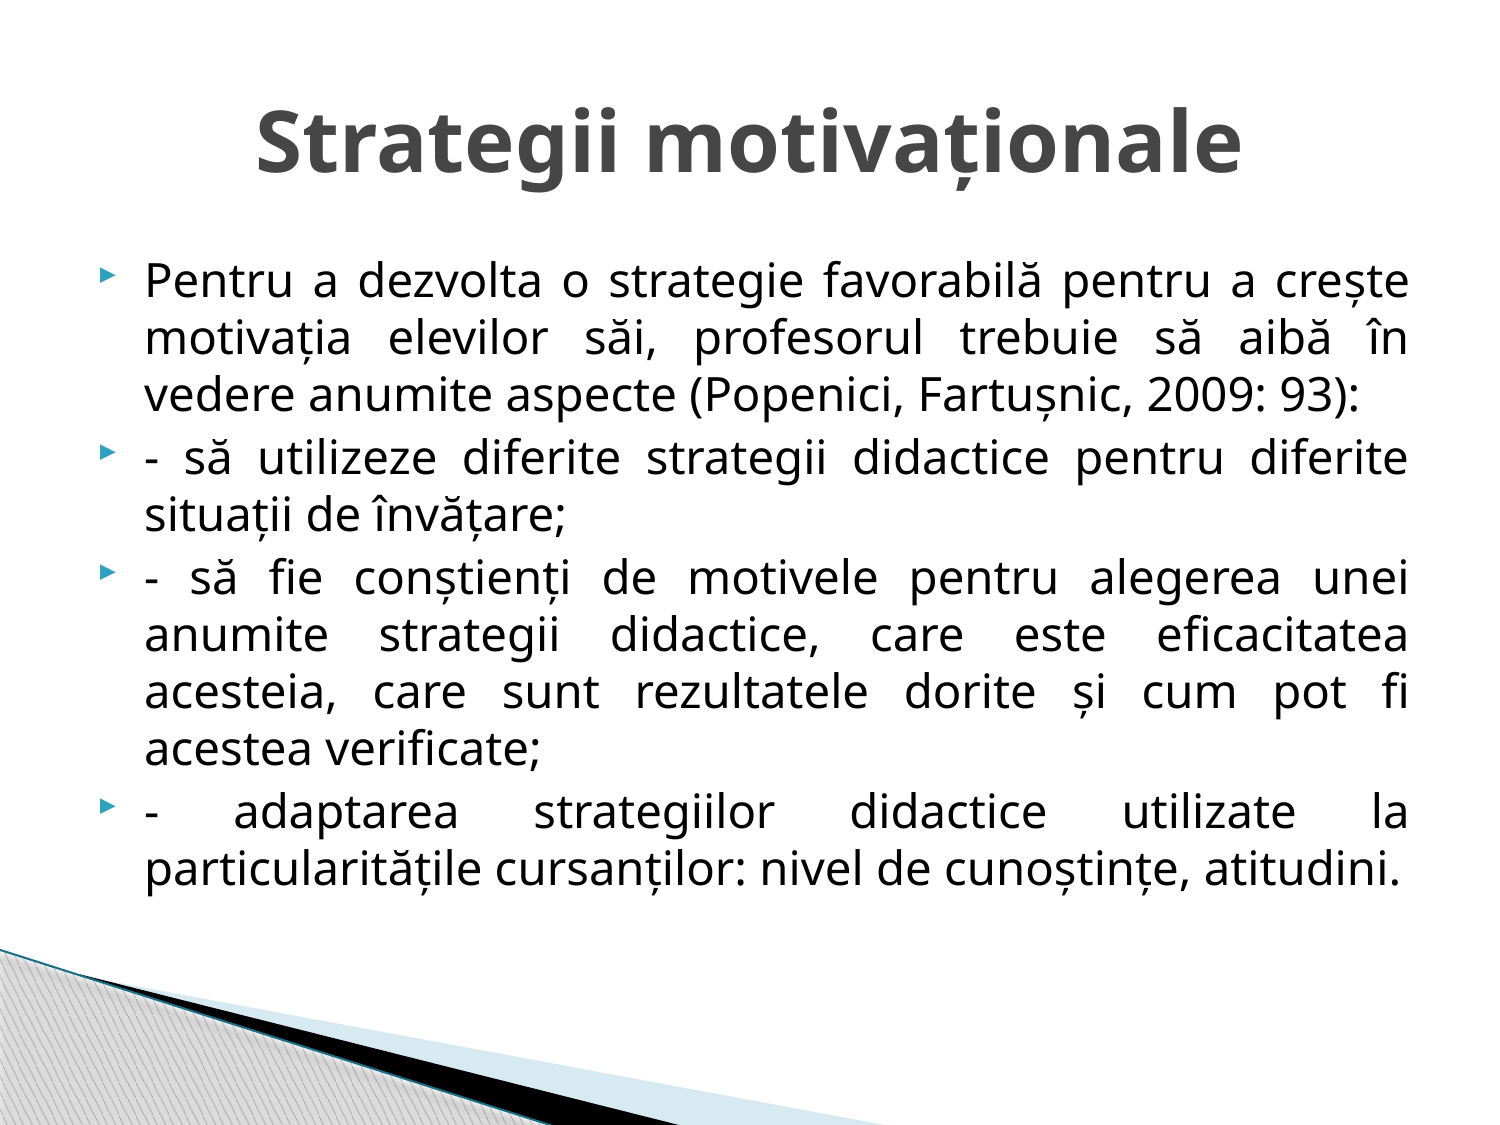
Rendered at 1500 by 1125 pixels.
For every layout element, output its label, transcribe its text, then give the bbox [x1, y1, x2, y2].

title Strategii motivaționale [75, 45, 1425, 233]
list Pentru a dezvolta o strategie favorabilă pentru a crește motivația elevilor săi, profesorul trebuie să aibă în vedere anumite aspecte (Popenici, Fartușnic, 2009: 93): - să utilizeze diferite strategii didactice pentru diferite situații de învățare; - să fie conștienți de motivele pentru alegerea unei anumite strategii didactice, care este eficacitatea acesteia, care sunt rezultatele dorite și cum pot fi acestea verificate; - adaptarea strategiilor didactice utilizate la particularitățile cursanților: nivel de cunoștințe, atitudini. [75, 243, 1425, 986]
